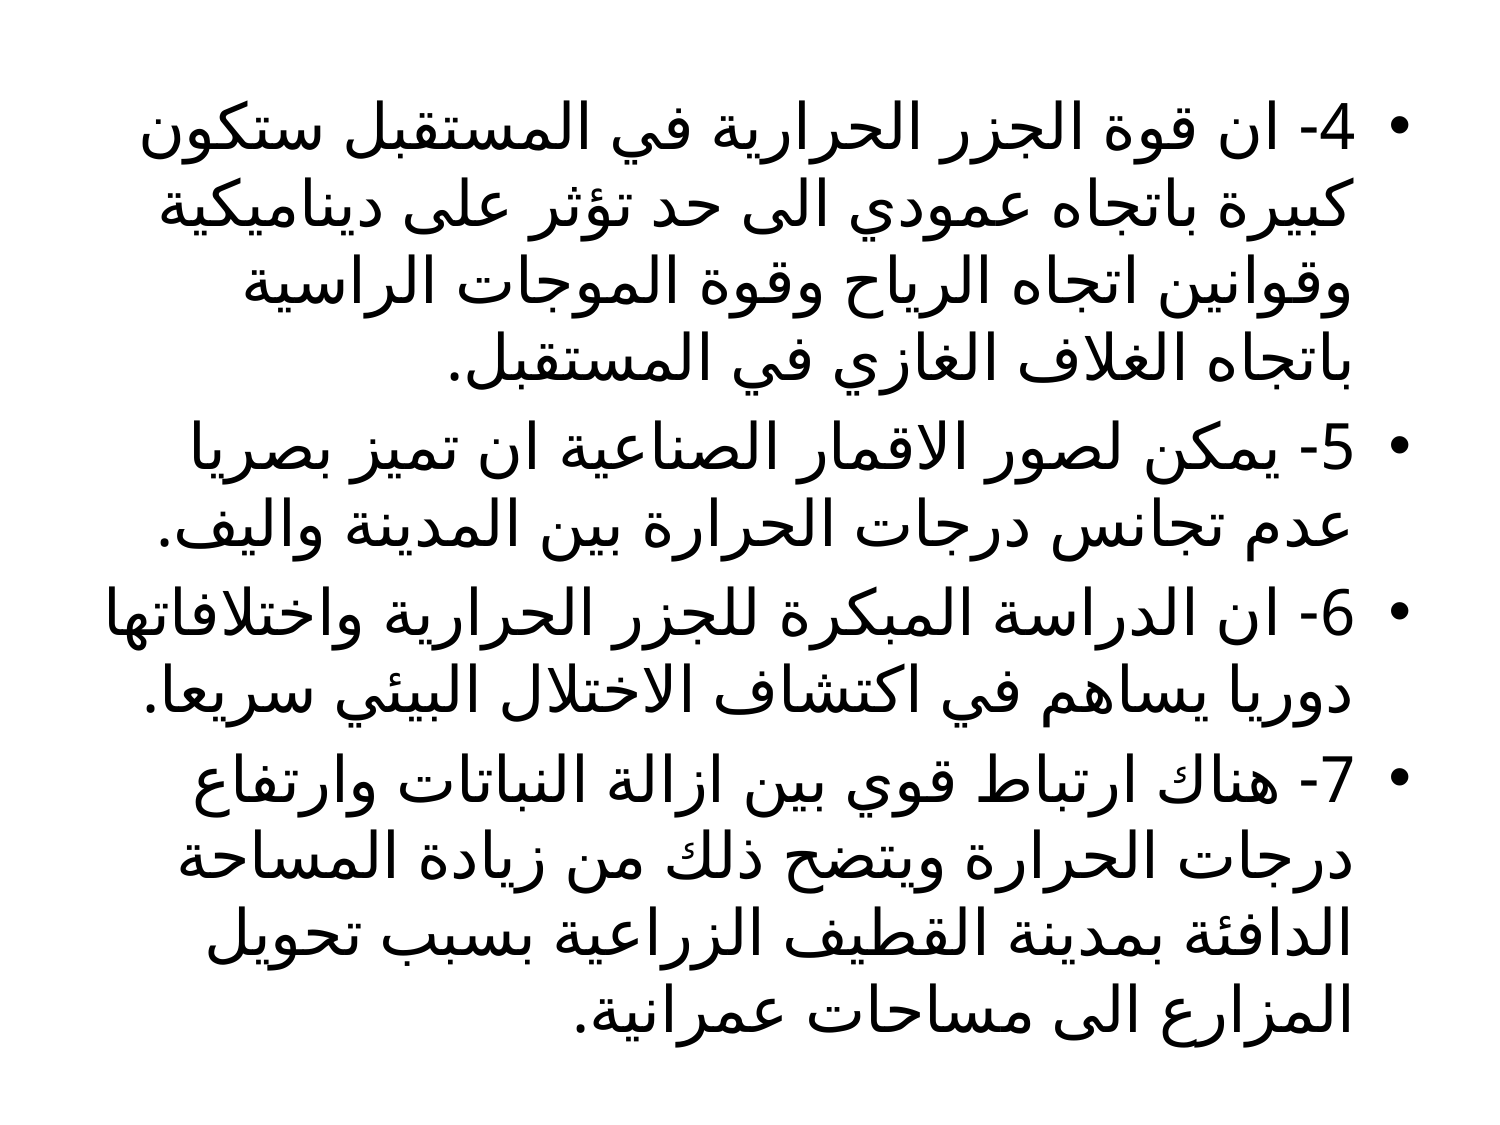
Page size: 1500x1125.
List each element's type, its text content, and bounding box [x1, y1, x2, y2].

list 4- ان قوة الجزر الحرارية في المستقبل ستكون كبيرة باتجاه عمودي الى حد تؤثر على ديناميكية وقوانين اتجاه الرياح وقوة الموجات الراسية باتجاه الغلاف الغازي في المستقبل. 5- يمكن لصور الاقمار الصناعية ان تميز بصريا عدم تجانس درجات الحرارة بين المدينة واليف. 6- ان الدراسة المبكرة للجزر الحرارية واختلافاتها دوريا يساهم في اكتشاف الاختلال البيئي سريعا. 7- هناك ارتباط قوي بين ازالة النباتات وارتفاع درجات الحرارة ويتضح ذلك من زيادة المساحة الدافئة بمدينة القطيف الزراعية بسبب تحويل المزارع الى مساحات عمرانية. [75, 78, 1425, 1071]
